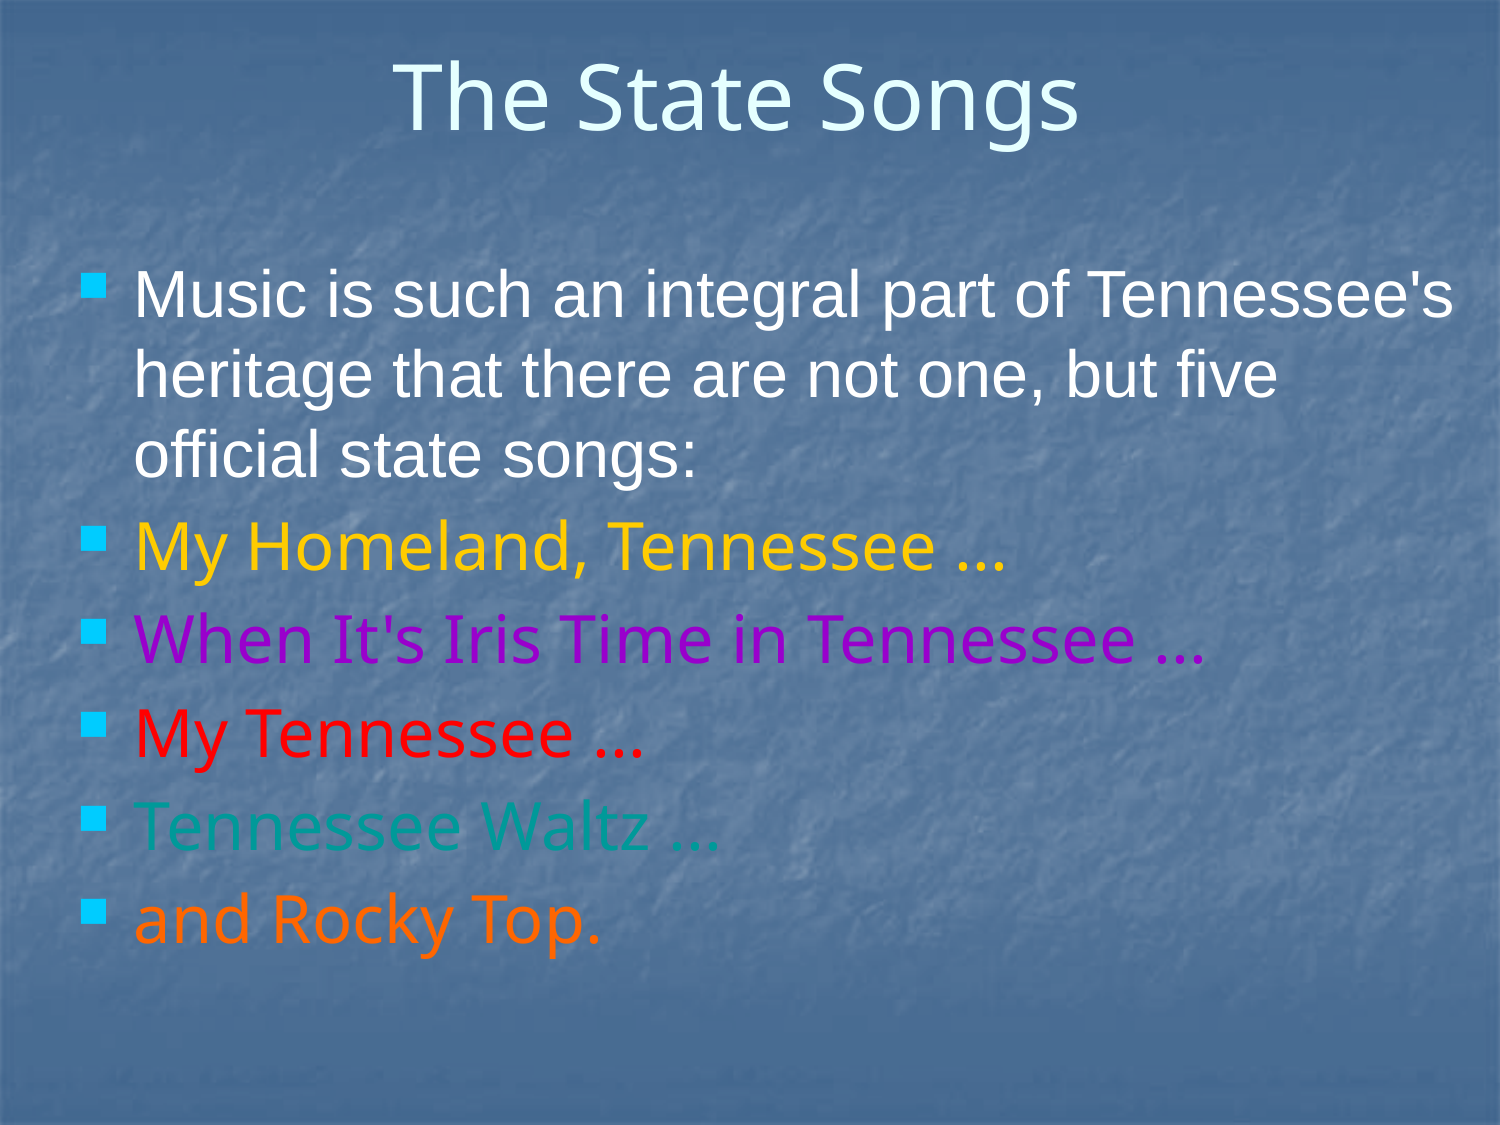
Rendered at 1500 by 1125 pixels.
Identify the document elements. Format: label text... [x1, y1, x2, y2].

list Music is such an integral part of Tennessee's heritage that there are not one, but five official state songs: My Homeland, Tennessee ... When It's Iris Time in Tennessee ... My Tennessee ... Tennessee Waltz ... and Rocky Top. [62, 149, 1500, 1125]
title The State Songs [62, 0, 1413, 149]
